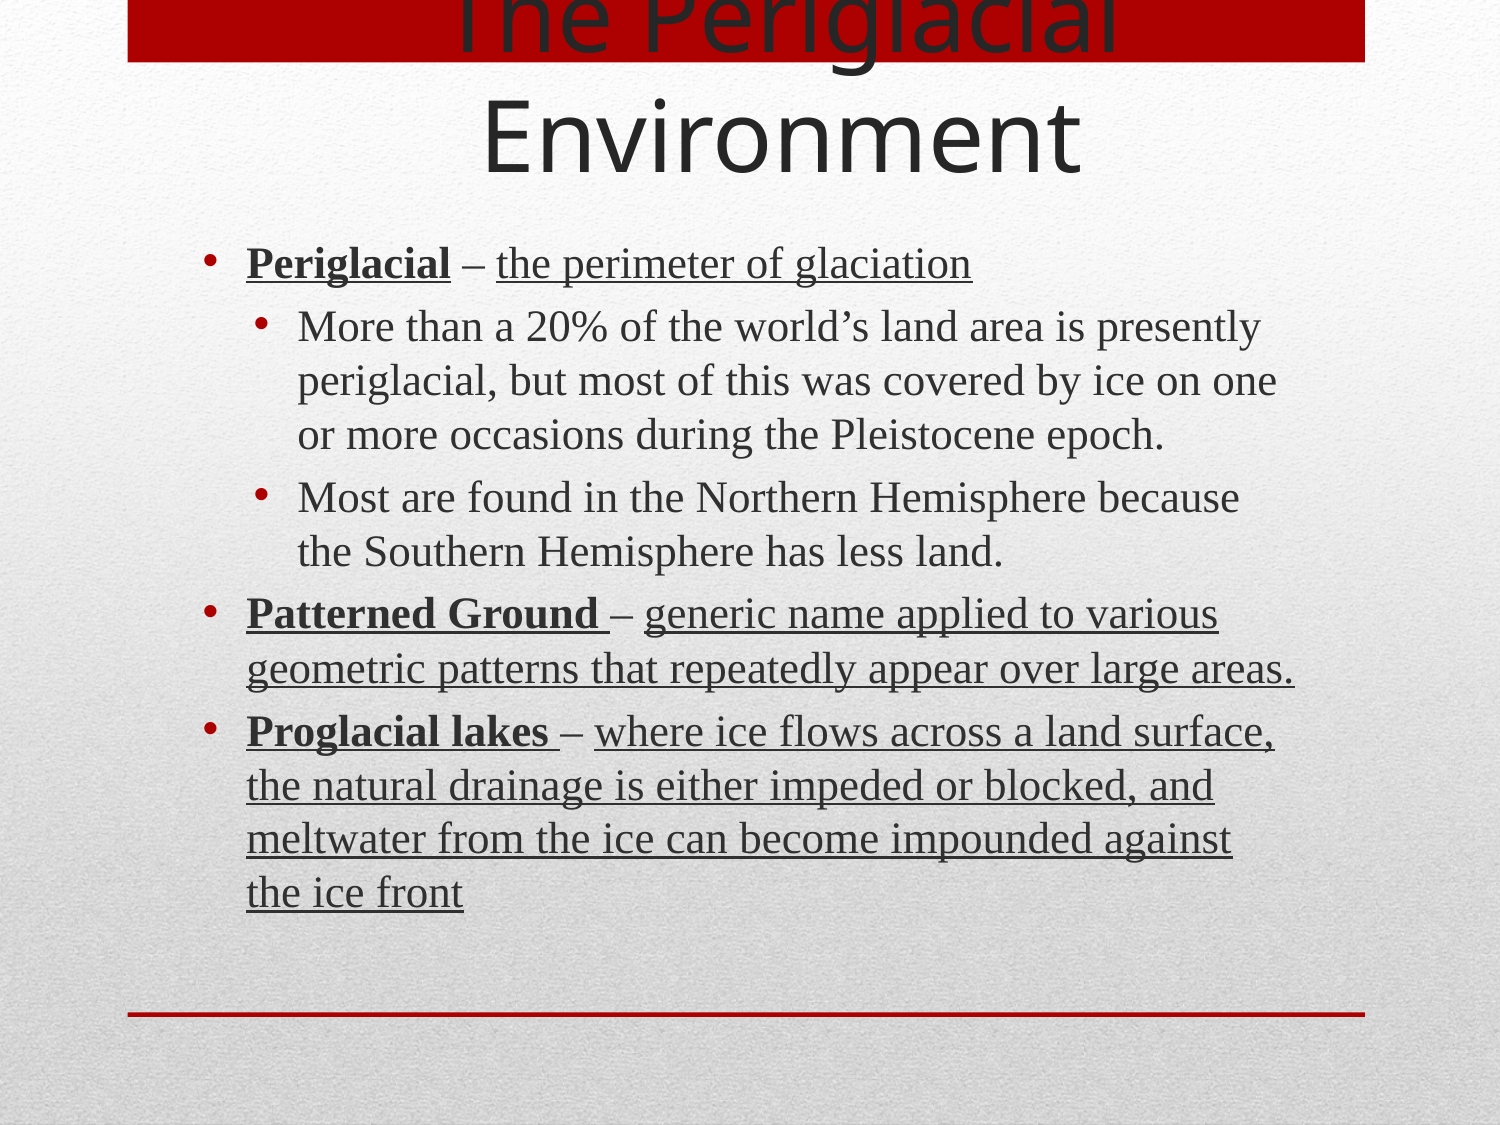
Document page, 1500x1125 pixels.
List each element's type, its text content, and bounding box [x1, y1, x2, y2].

list Periglacial – the perimeter of glaciation More than a 20% of the world’s land area is presently periglacial, but most of this was covered by ice on one or more occasions during the Pleistocene epoch. Most are found in the Northern Hemisphere because the Southern Hemisphere has less land. Patterned Ground – generic name applied to various geometric patterns that repeatedly appear over large areas. Proglacial lakes – where ice flows across a land surface, the natural drainage is either impeded or blocked, and meltwater from the ice can become impounded against the ice front [187, 224, 1313, 1006]
title The Periglacial Environment [174, 12, 1388, 200]
